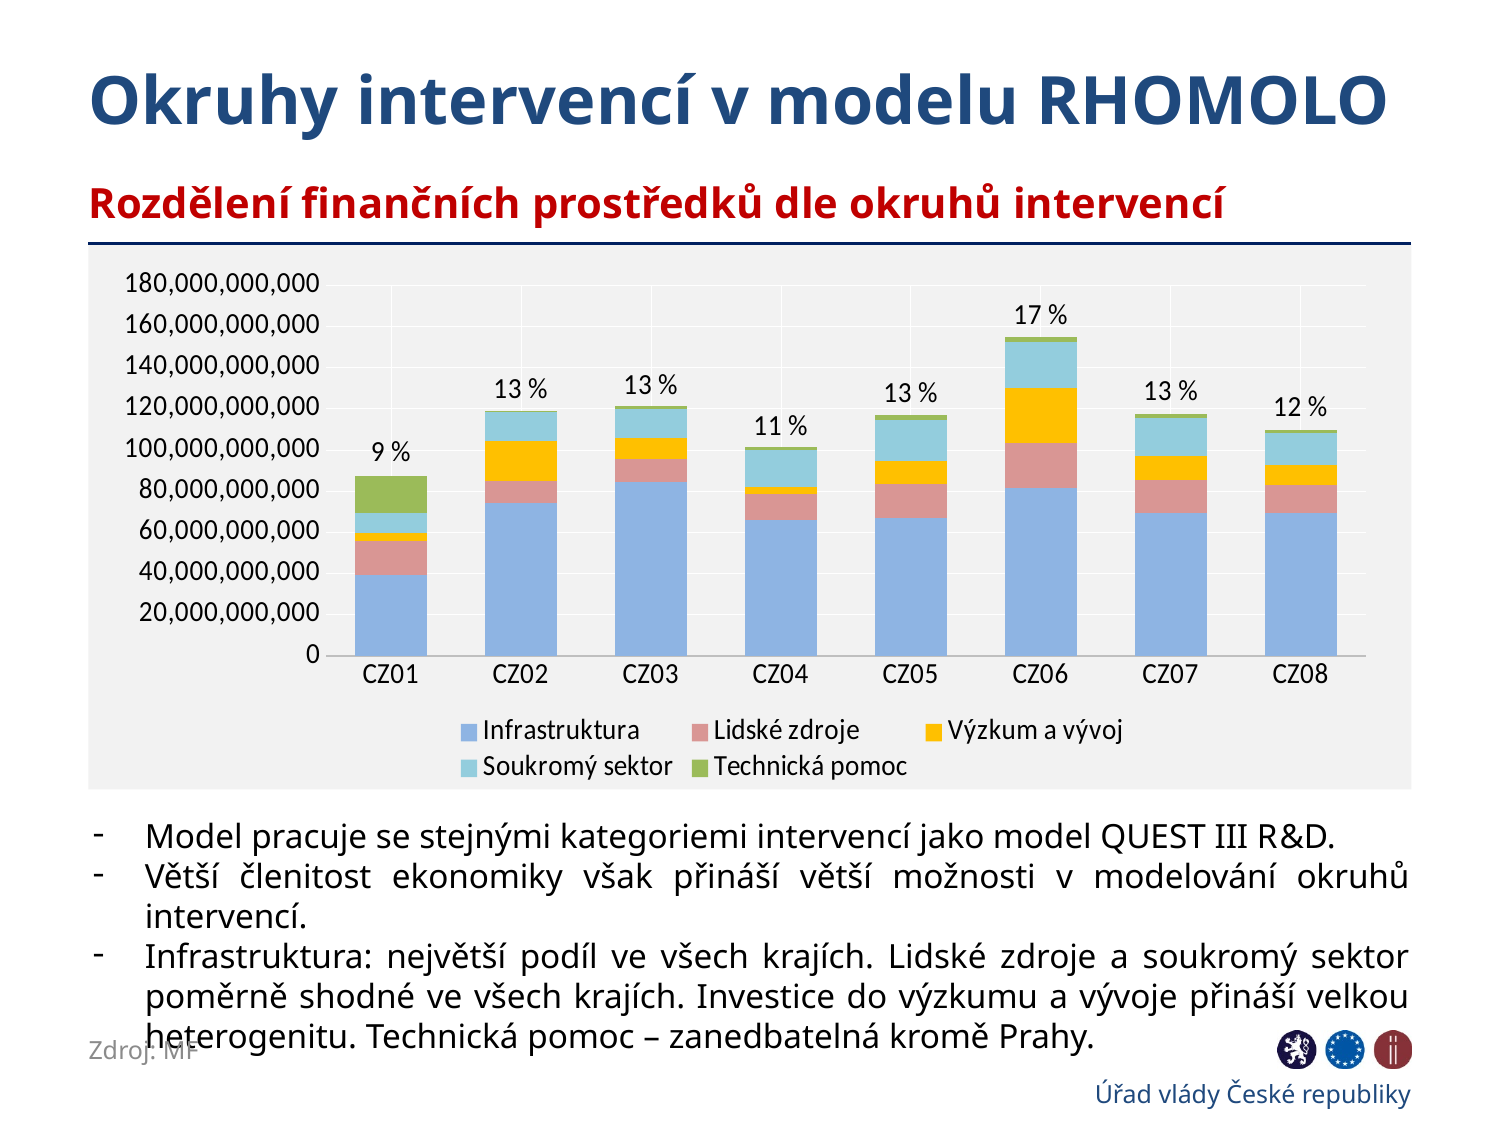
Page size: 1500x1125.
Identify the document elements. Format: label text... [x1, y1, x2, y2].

picture [1277, 1030, 1412, 1070]
text_box [86, 241, 1413, 792]
text_box Úřad vlády České republiky [936, 1078, 1412, 1109]
footer Zdroj: MF [88, 723, 564, 1125]
text_box Model pracuje se stejnými kategoriemi intervencí jako model QUEST III R&D. Větší členitost ekonomiky však přináší větší možnosti v modelování okruhů intervencí. Infrastruktura: největší podíl ve všech krajích. Lidské zdroje a soukromý sektor poměrně shodné ve všech krajích. Investice do výzkumu a vývoje přináší velkou heterogenitu. Technická pomoc – zanedbatelná kromě Prahy. [564, 815, 1412, 1056]
title Okruhy intervencí v modelu RHOMOLO [88, 4, 1412, 176]
text_box Rozdělení finančních prostředků dle okruhů intervencí [88, 176, 1412, 227]
chart [123, 255, 1377, 790]
